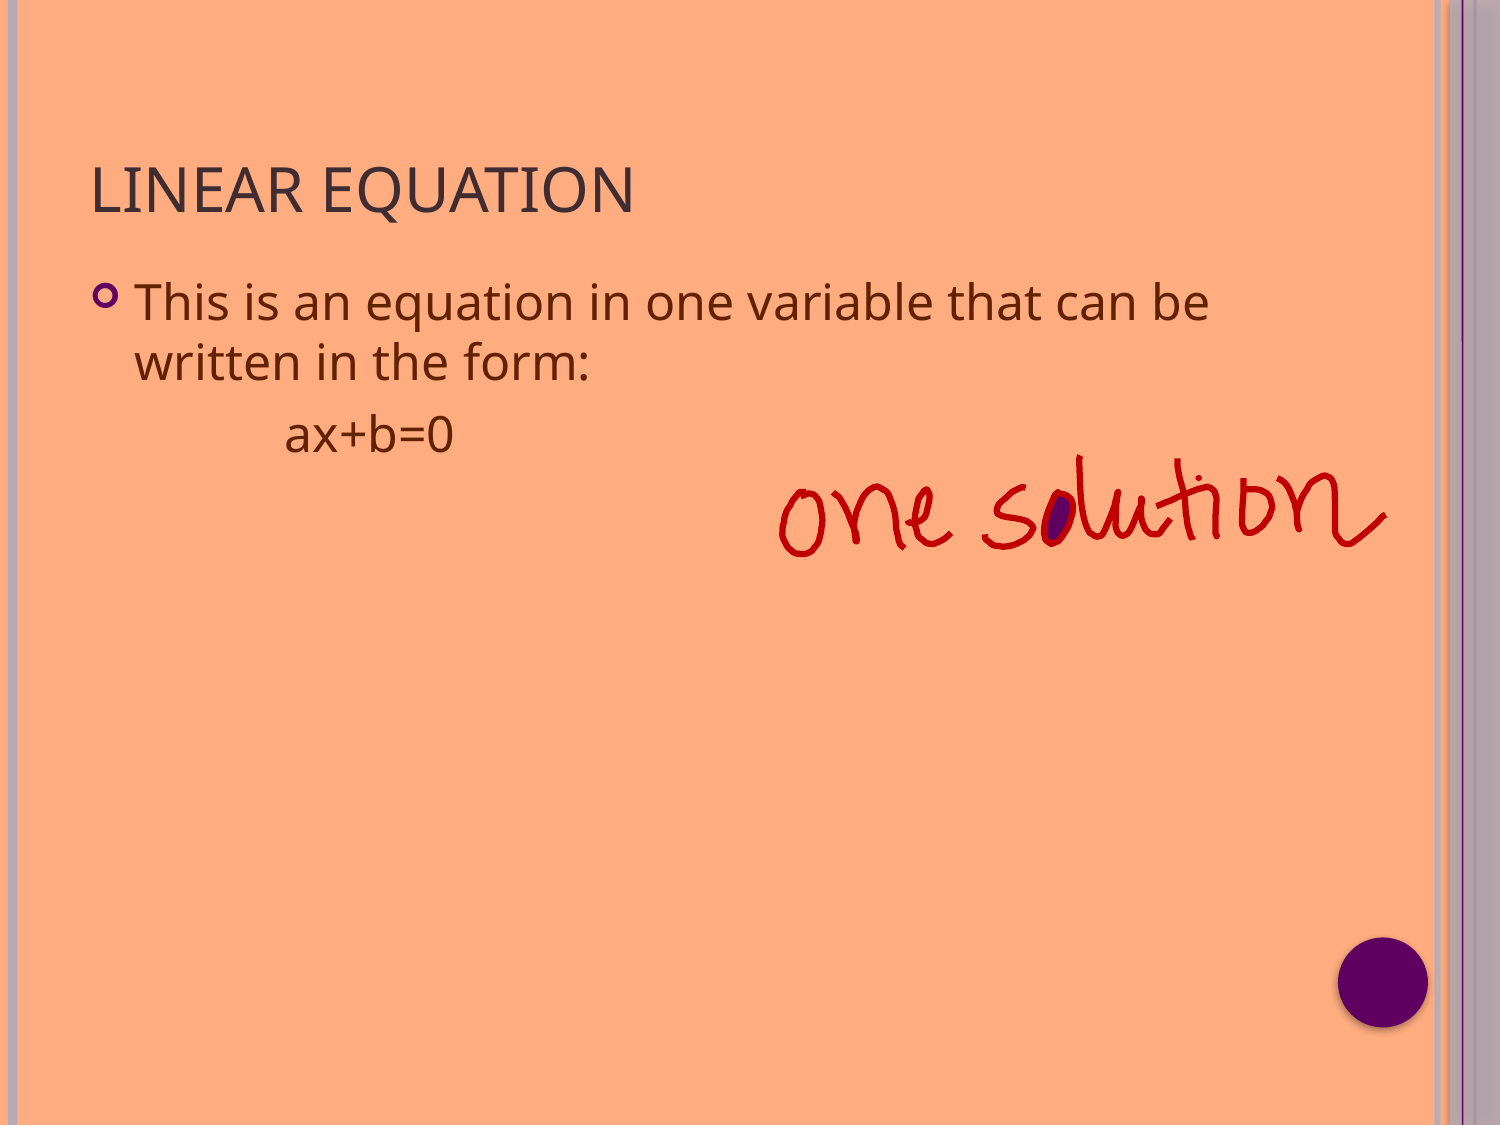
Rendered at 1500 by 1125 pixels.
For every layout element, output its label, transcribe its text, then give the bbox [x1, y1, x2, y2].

text_box [906, 488, 952, 546]
text_box [1276, 474, 1387, 546]
text_box [1156, 485, 1218, 538]
text_box [832, 485, 906, 550]
text_box [1185, 520, 1194, 541]
text_box [1176, 458, 1185, 493]
text_box [1078, 455, 1172, 538]
text_box [983, 486, 1035, 548]
text_box [1041, 490, 1076, 546]
list This is an equation in one variable that can be written in the form: ax+b=0 [75, 262, 1300, 1062]
text_box [781, 491, 824, 555]
text_box [1241, 478, 1274, 534]
title Linear equation [75, 45, 1300, 233]
